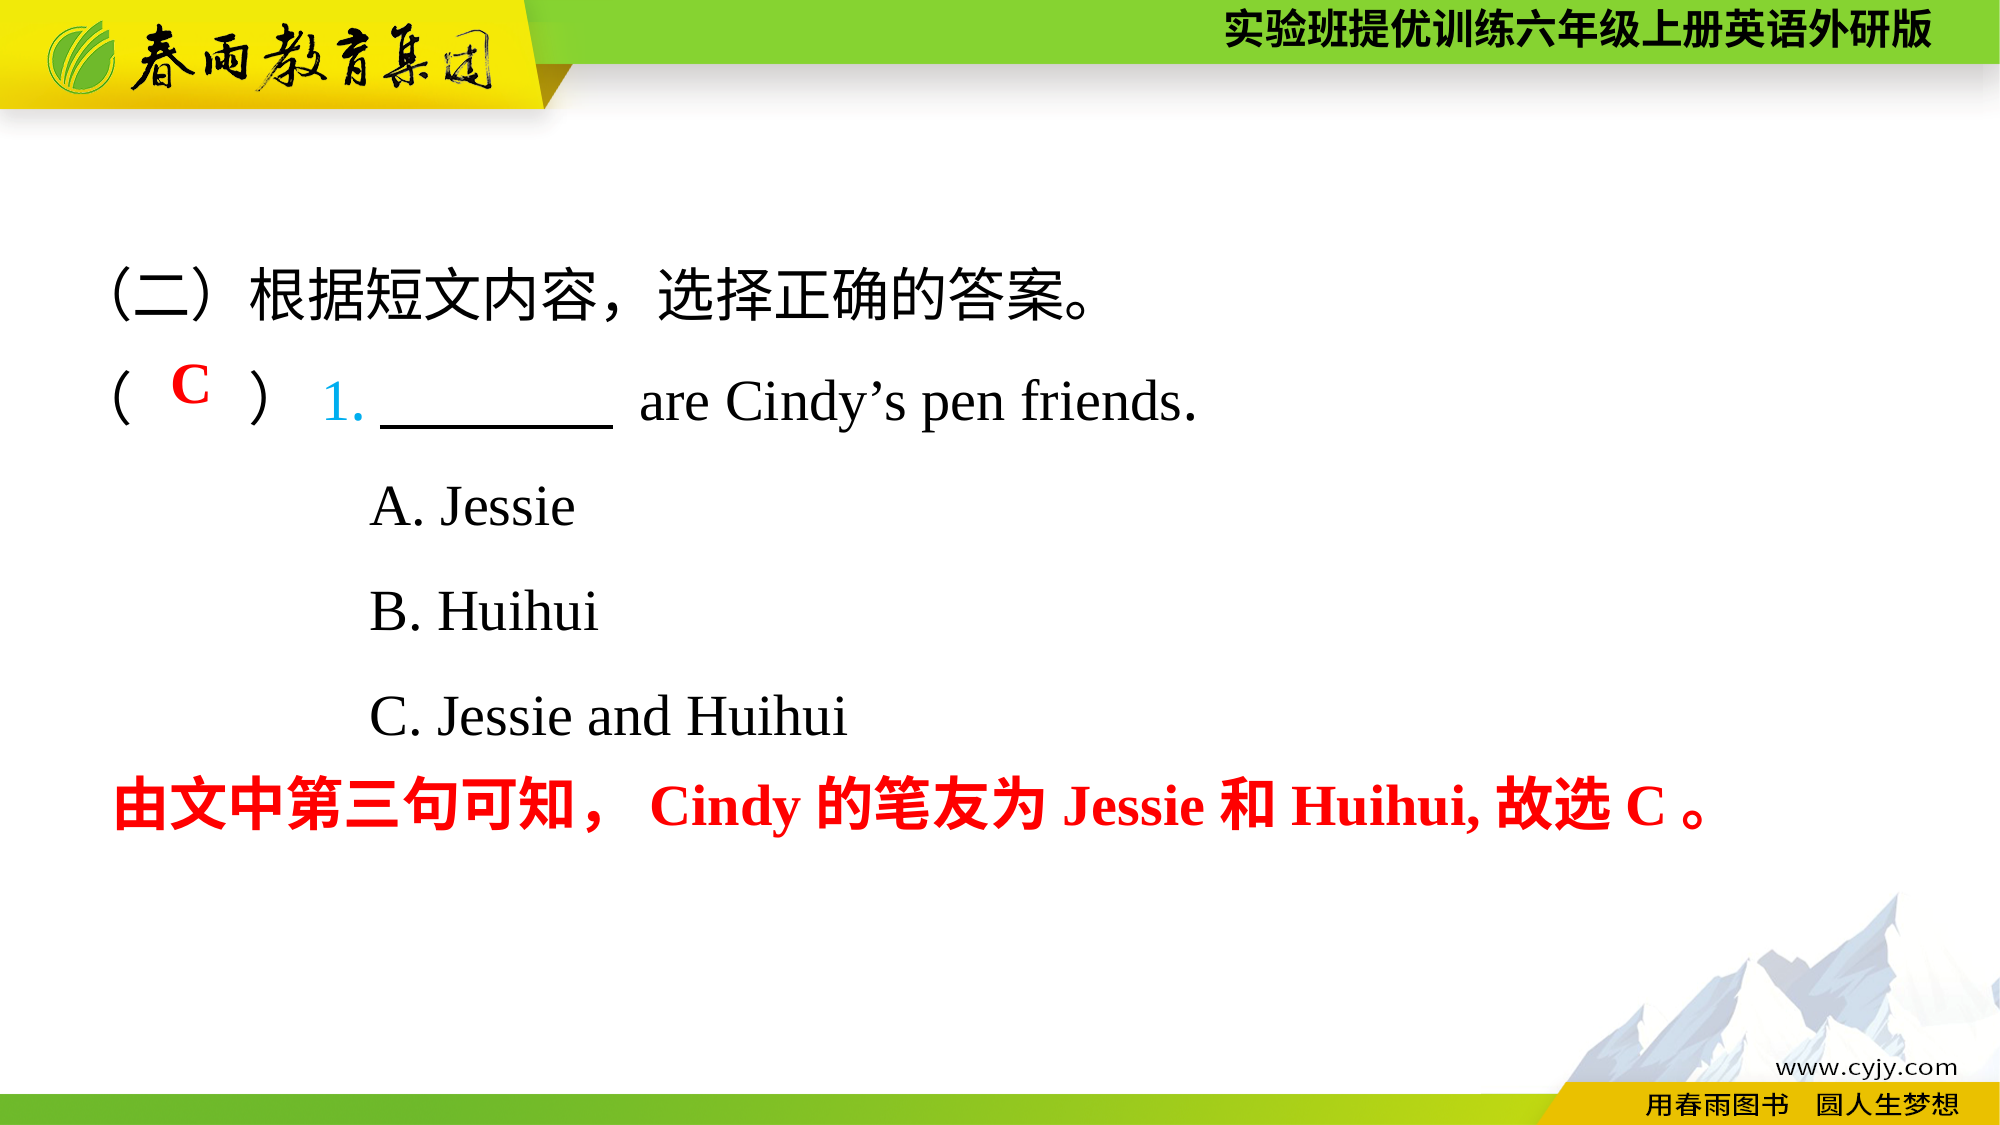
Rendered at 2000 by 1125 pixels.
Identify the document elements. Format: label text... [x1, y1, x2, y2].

list （二）根据短文内容，选择正确的答案。 （ ）1. are Cindy’s pen friends. A. Jessie B. Huihui C. Jessie and Huihui [59, 215, 1944, 748]
picture [0, 0, 2000, 1125]
text_box 由文中第三句可知，Cindy的笔友为Jessie和Huihui,故选C。 [96, 724, 1944, 845]
text_box C [156, 338, 228, 424]
